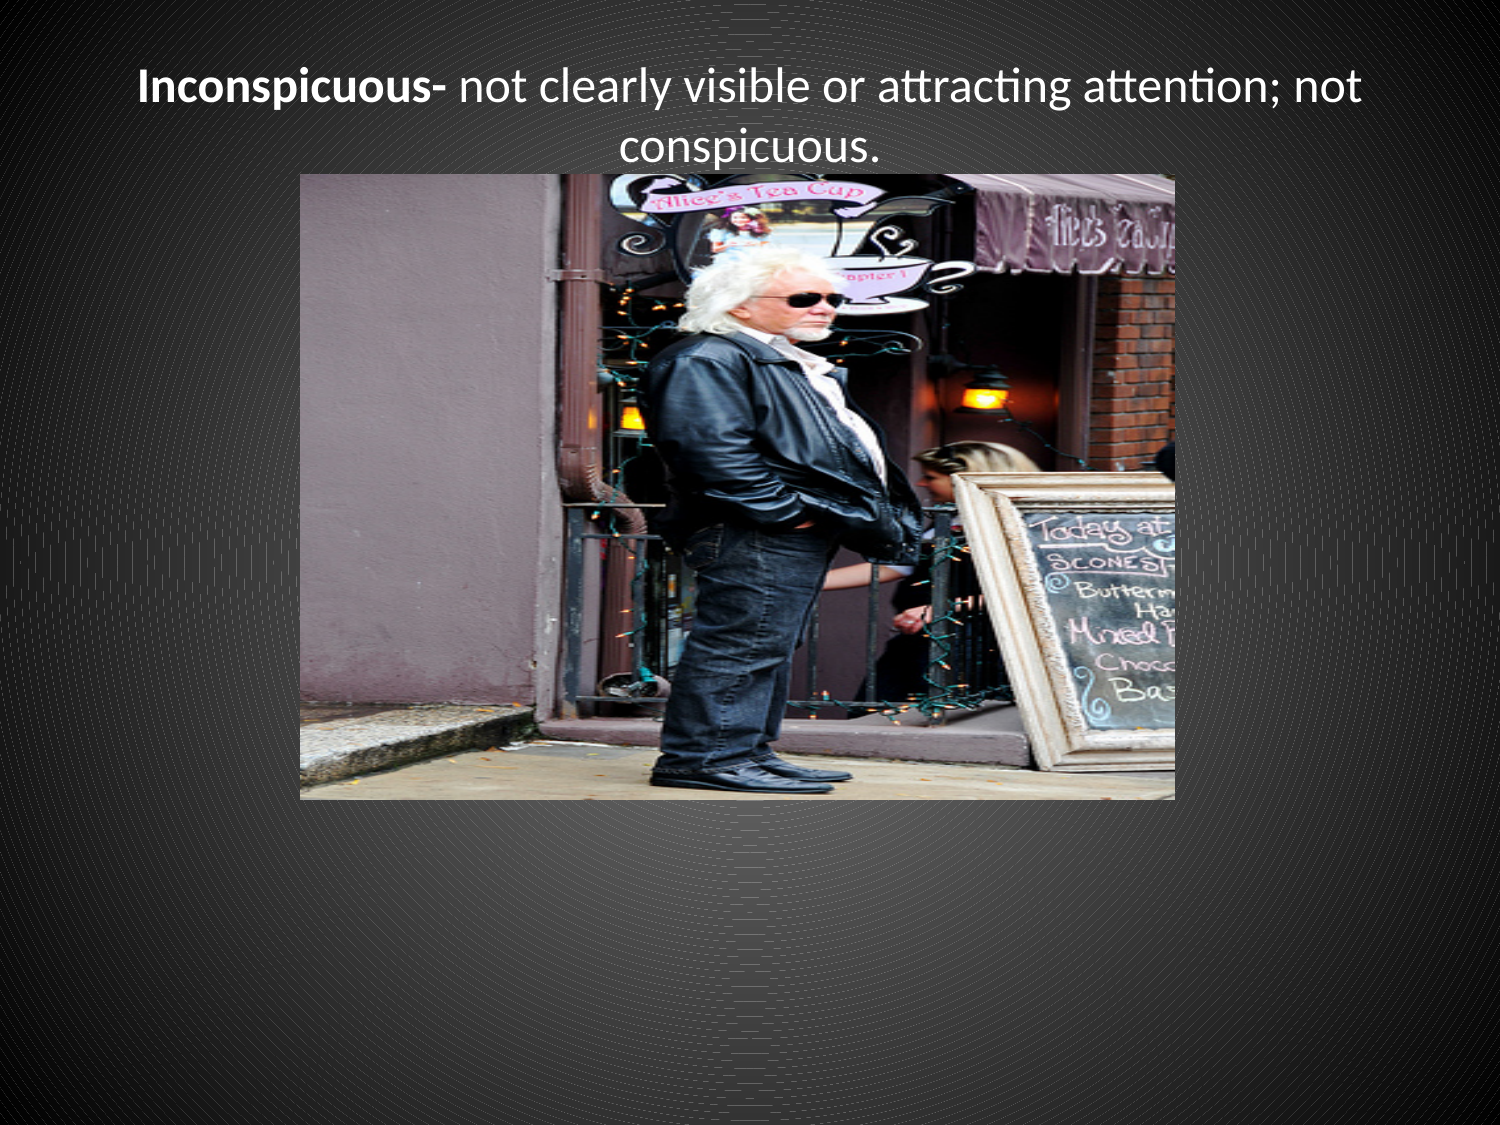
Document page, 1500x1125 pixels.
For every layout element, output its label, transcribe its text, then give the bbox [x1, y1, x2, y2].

picture [299, 174, 1176, 801]
title Inconspicuous- not clearly visible or attracting attention; not conspicuous. [75, 45, 1425, 248]
